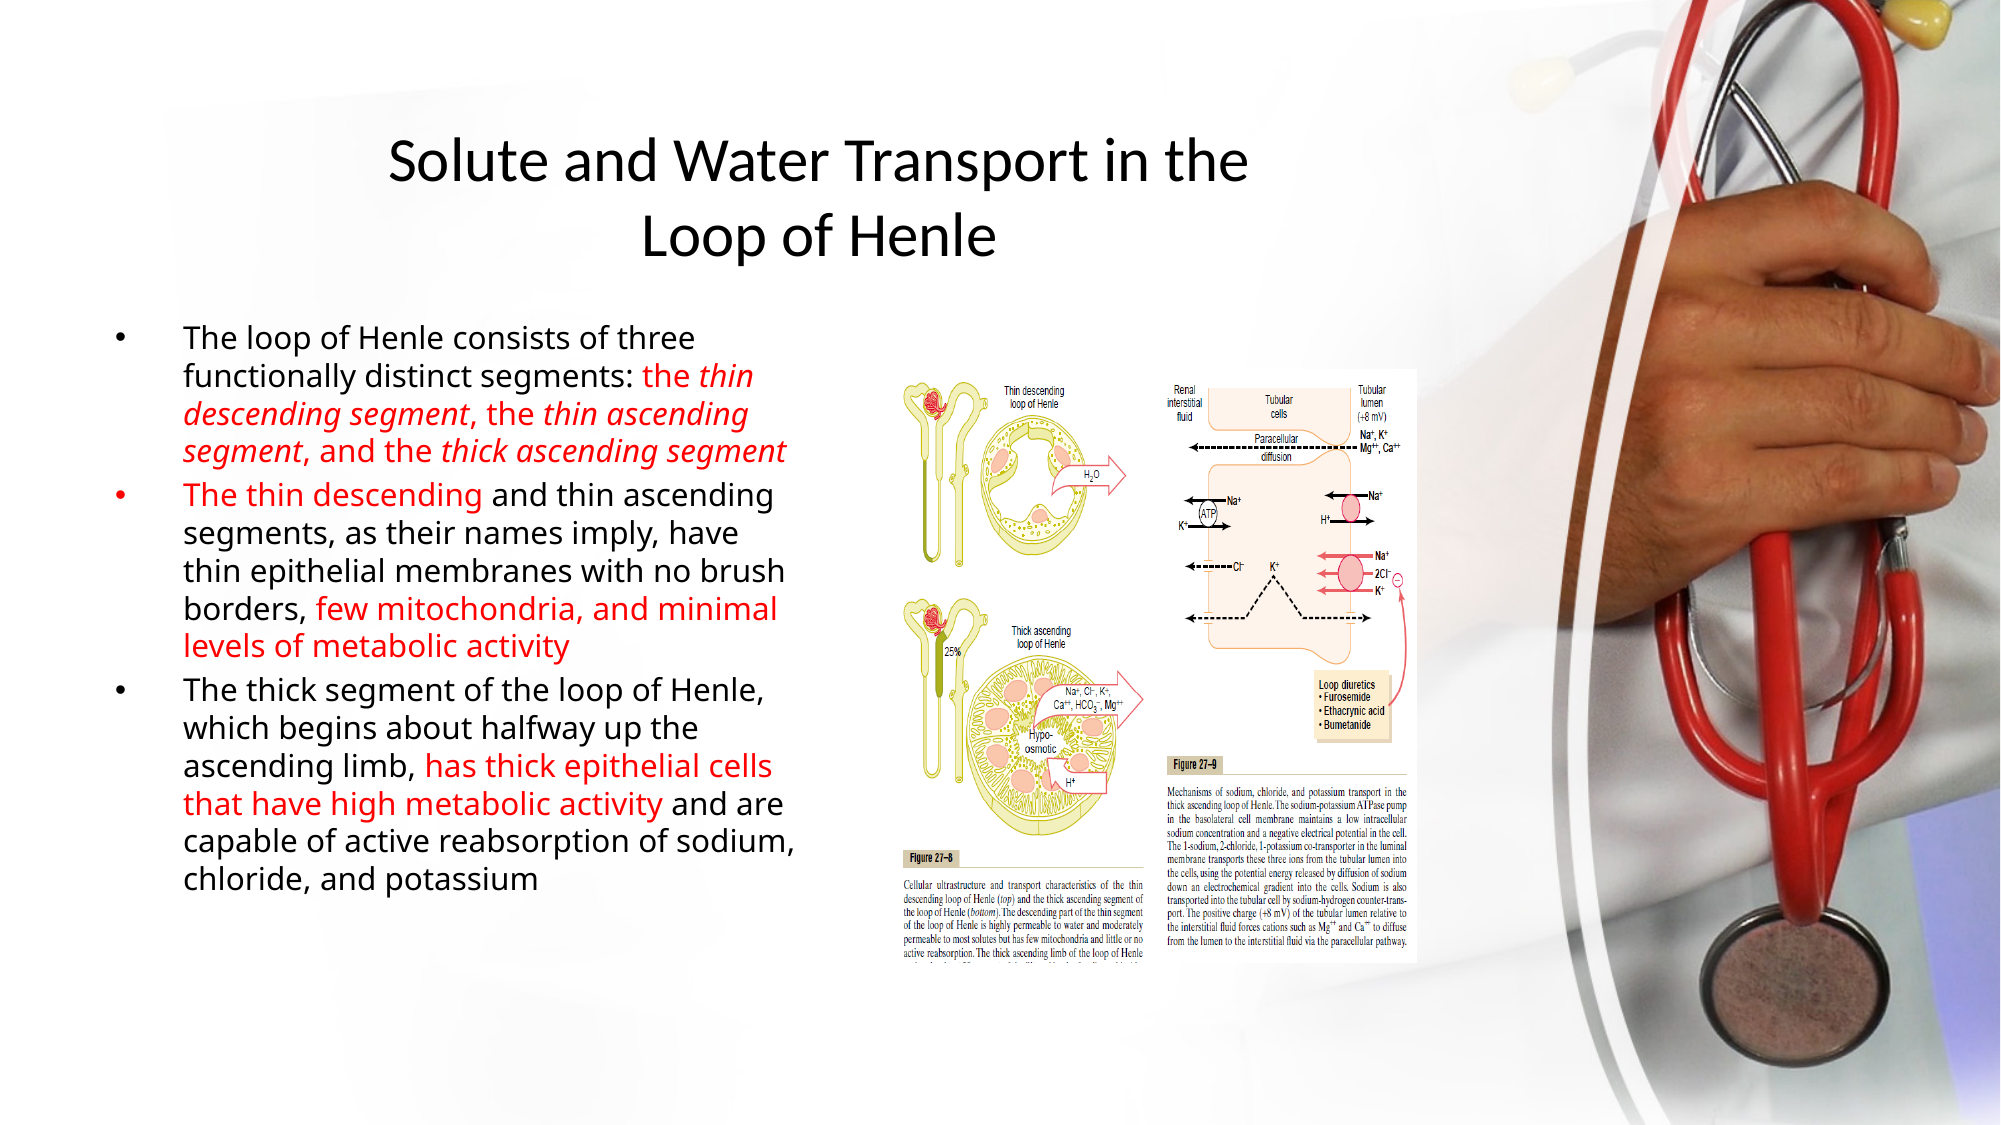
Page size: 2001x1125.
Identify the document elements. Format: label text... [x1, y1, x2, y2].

list The loop of Henle consists of three functionally distinct segments: the thin descending segment, the thin ascending segment, and the thick ascending segment The thin descending and thin ascending segments, as their names imply, have thin epithelial membranes with no brush borders, few mitochondria, and minimal levels of metabolic activity The thick segment of the loop of Henle, which begins about halfway up the ascending limb, has thick epithelial cells that have high metabolic activity and are capable of active reabsorption of sodium, chloride, and potassium [100, 310, 820, 919]
picture [0, 0, 2001, 1125]
title Solute and Water Transport in the Loop of Henle [99, 110, 1540, 278]
